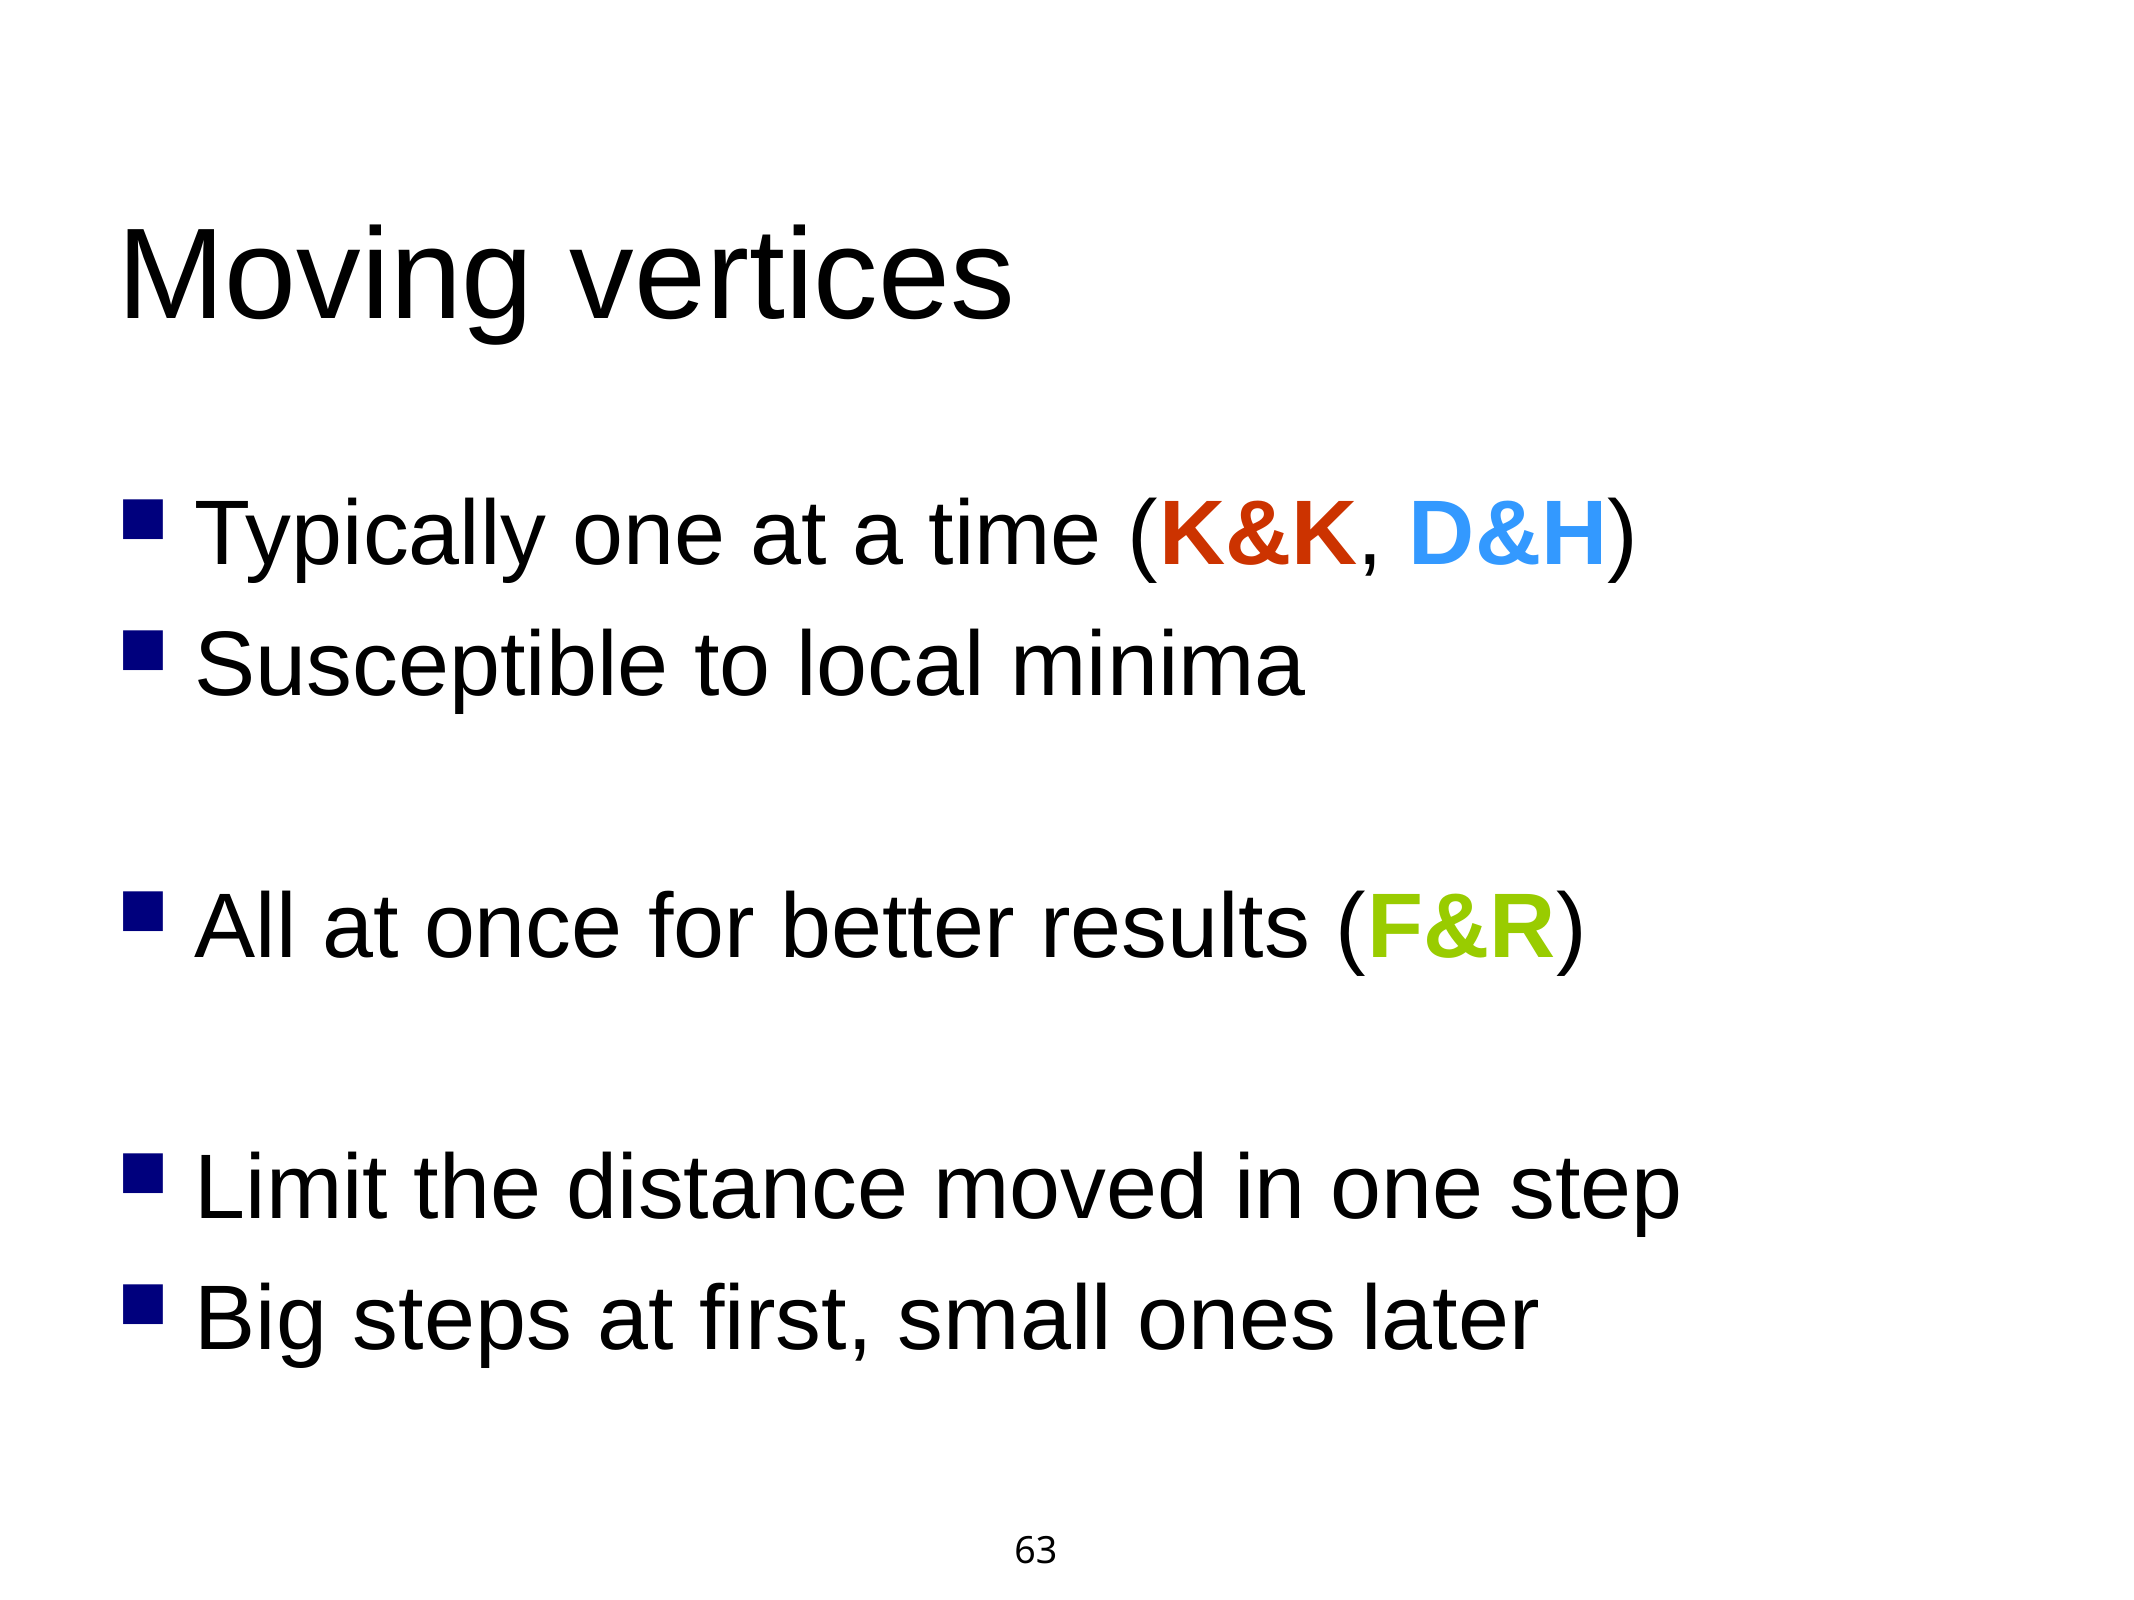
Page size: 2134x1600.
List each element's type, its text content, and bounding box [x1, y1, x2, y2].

slide_number 63 [1004, 1517, 1067, 1581]
title Moving vertices [106, 106, 2028, 428]
list Typically one at a time (K&K, D&H) Susceptible to local minima All at once for better results (F&R) Limit the distance moved in one step Big steps at first, small ones later [106, 461, 2028, 1565]
